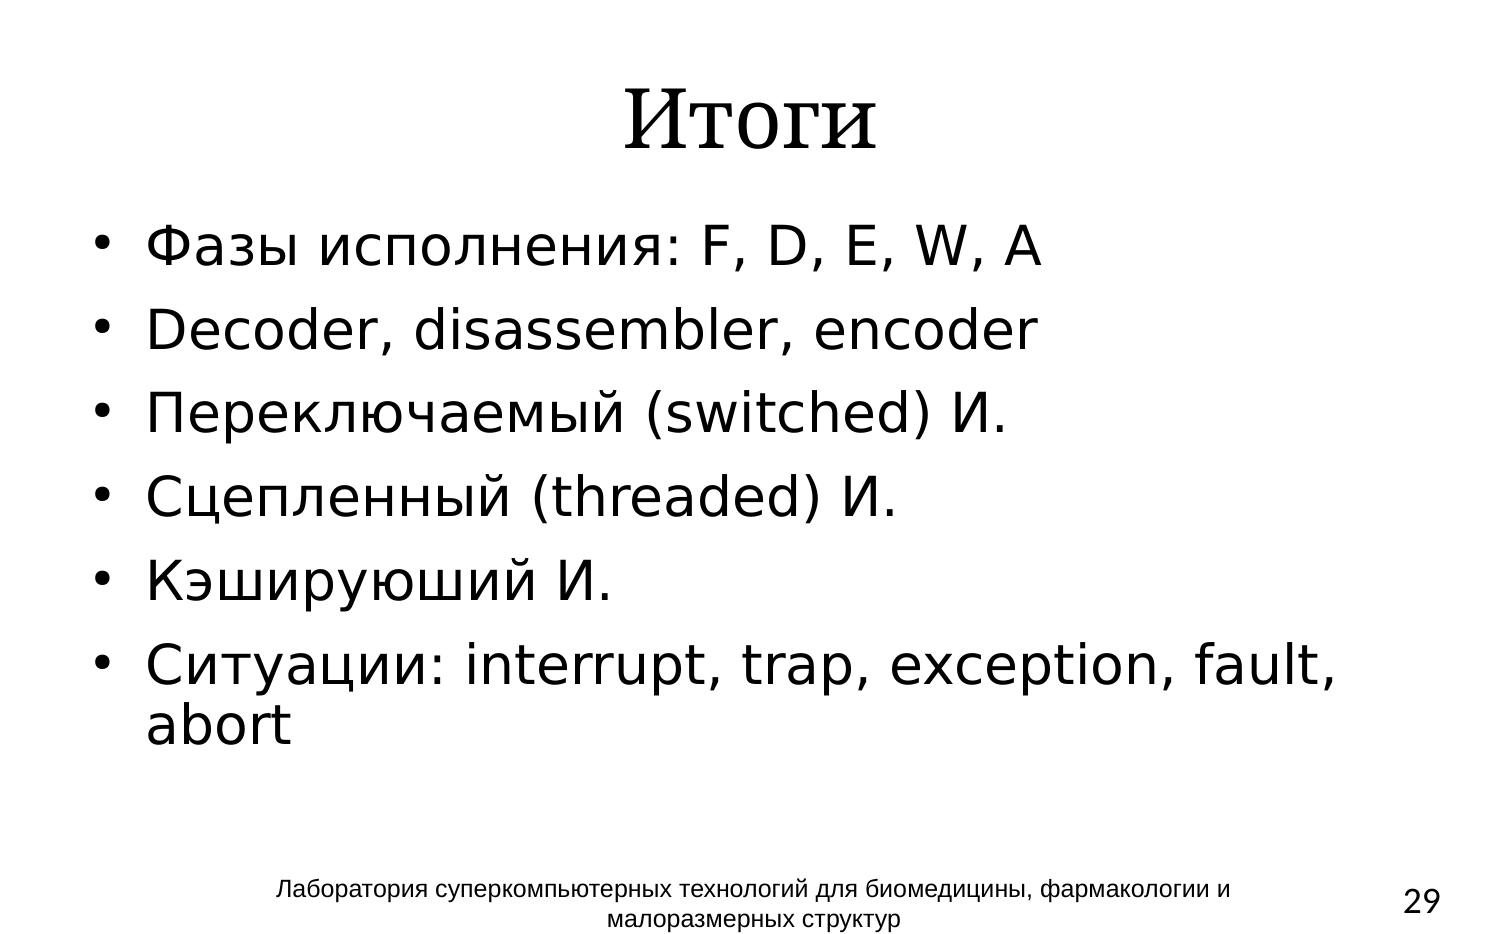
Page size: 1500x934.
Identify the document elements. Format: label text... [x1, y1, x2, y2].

text_box 29 [1387, 868, 1473, 918]
title Итоги [75, 37, 1425, 193]
text_box Лаборатория суперкомпьютерных технологий для биомедицины, фармакологии и малоразмерных структур [171, 864, 1338, 915]
list Фазы исполнения: F, D, E, W, A Decoder, disassembler, encoder Переключаемый (switched) И. Сцепленный (threaded) И. Кэшируюший И. Ситуации: interrupt, trap, exception, fault, abort [75, 217, 1425, 834]
